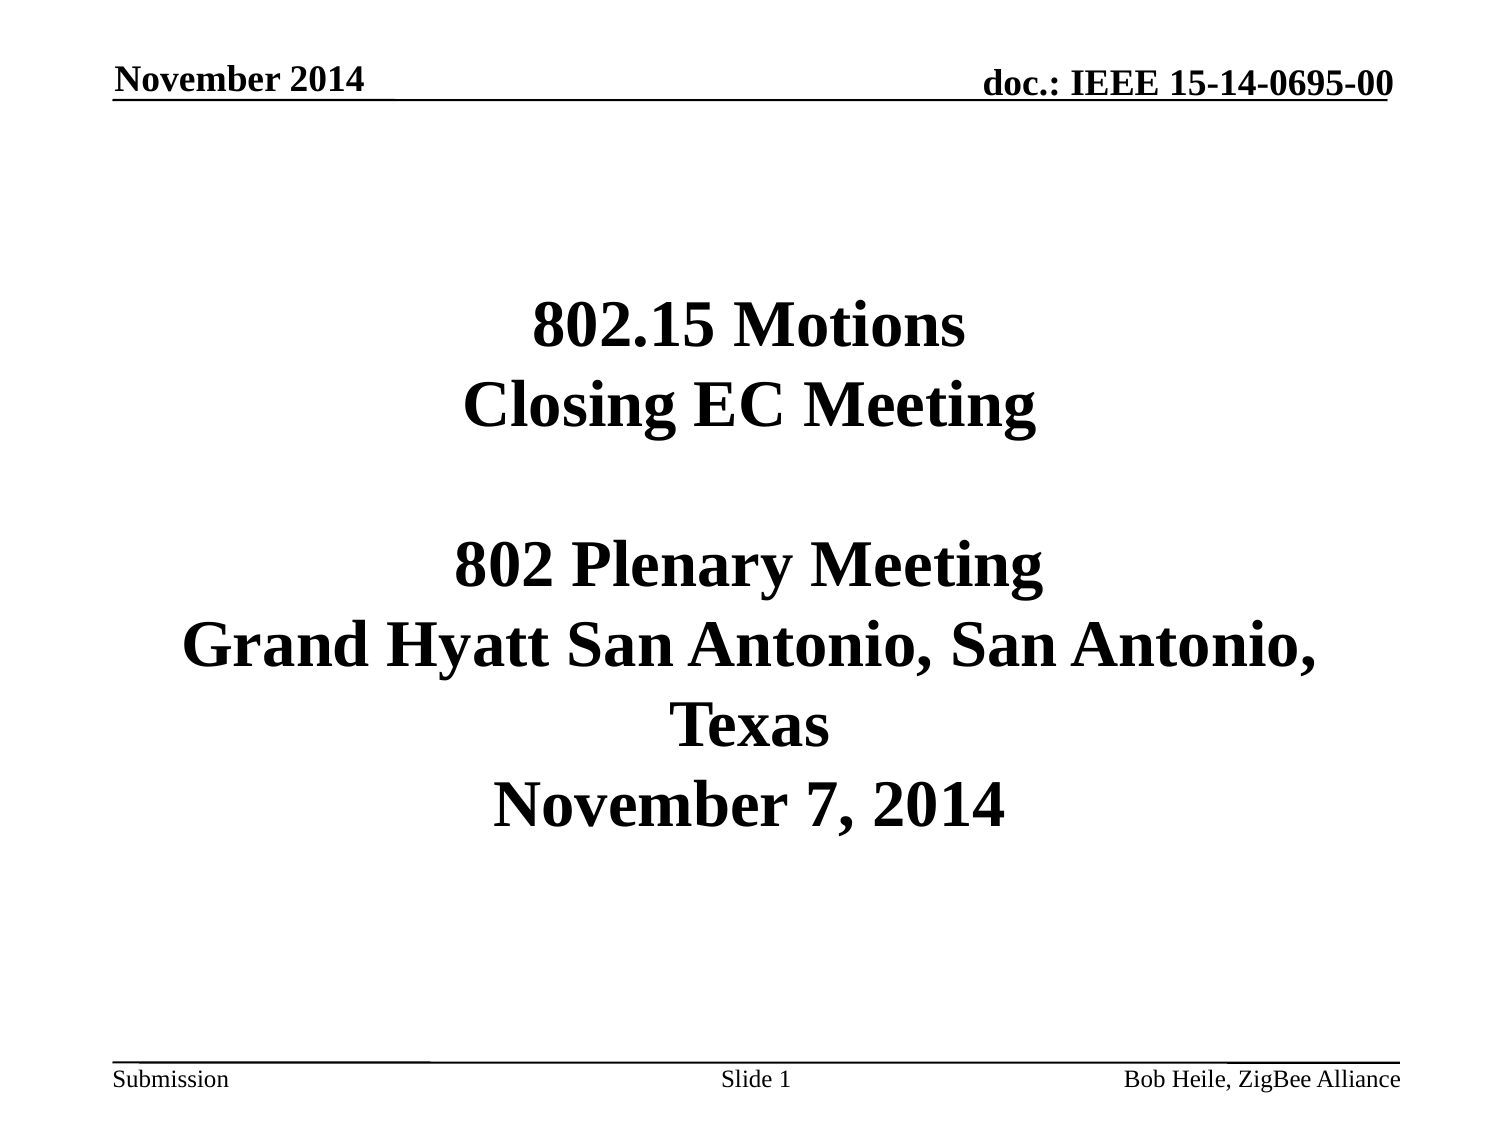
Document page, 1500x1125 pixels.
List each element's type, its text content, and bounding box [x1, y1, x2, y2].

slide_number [114, 54, 423, 100]
title 802.15 Motions Closing EC Meeting 802 Plenary Meeting Grand Hyatt San Antonio, San Antonio, Texas November 7, 2014 [112, 512, 1388, 688]
slide_number Slide 1 [712, 1061, 800, 1123]
footer Bob Heile, ZigBee Alliance [878, 1061, 1402, 1093]
